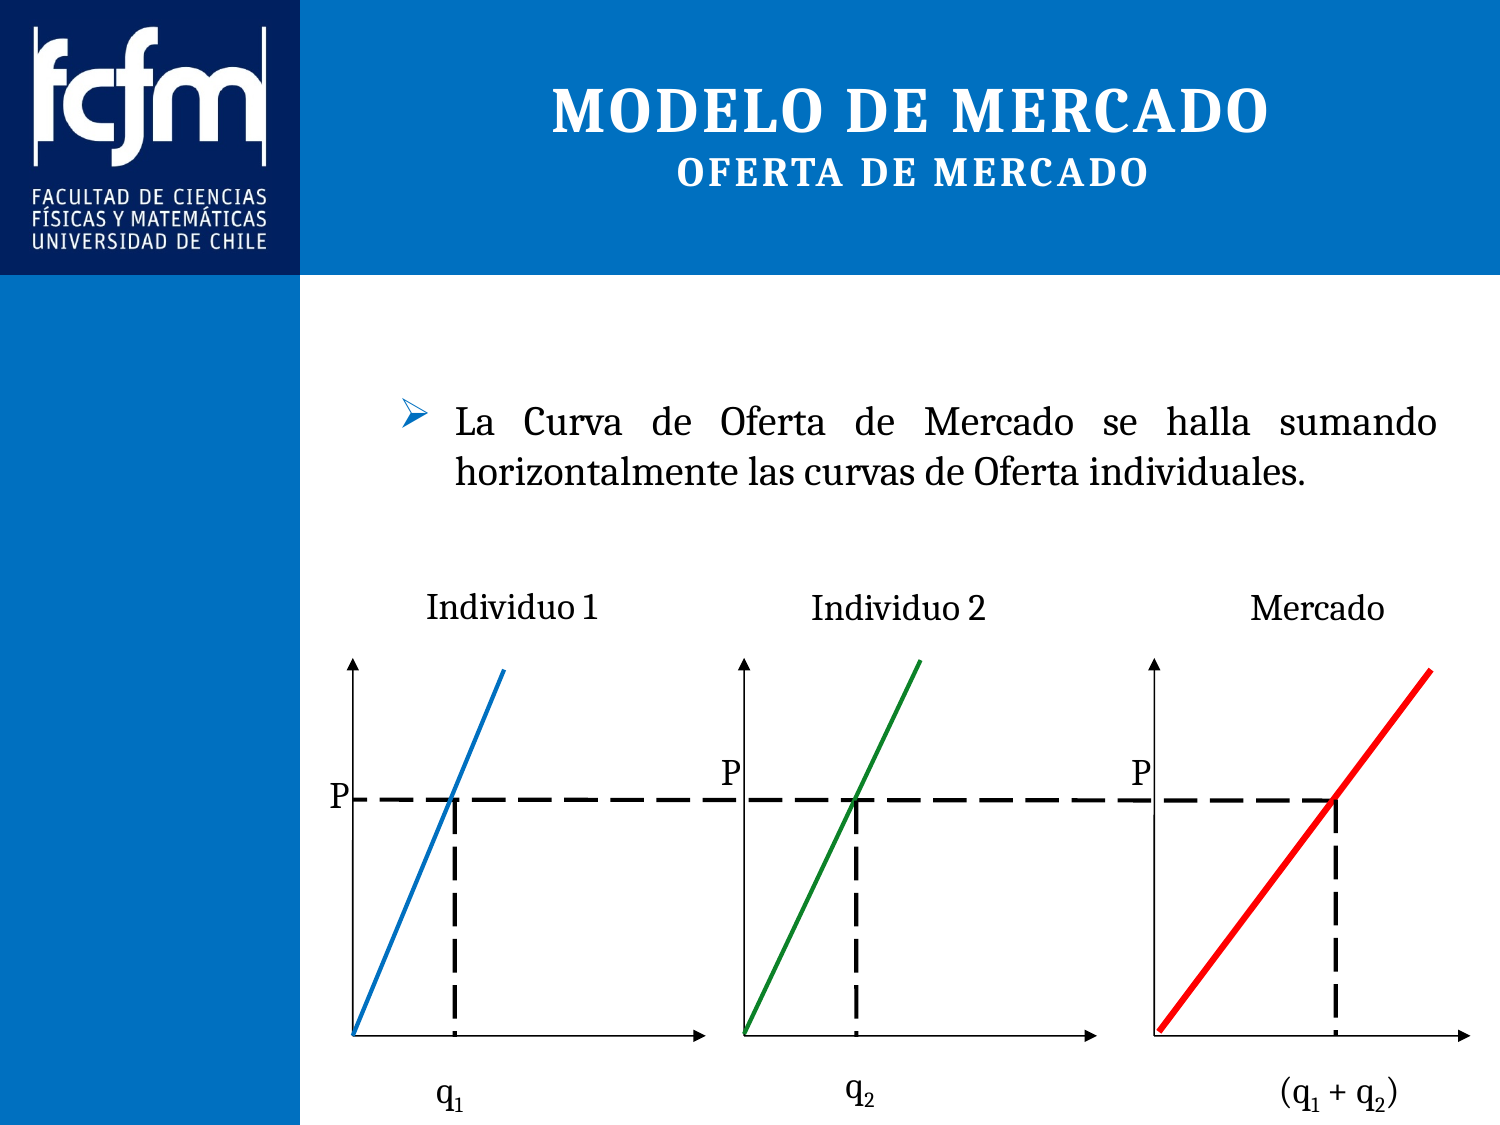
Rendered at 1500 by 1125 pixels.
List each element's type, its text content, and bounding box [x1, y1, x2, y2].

text_box [455, 1029, 706, 1043]
text_box P [706, 740, 745, 801]
text_box [857, 1029, 1098, 1043]
text_box [737, 657, 751, 740]
text_box Individuo 1 [411, 574, 648, 634]
text_box P [1116, 740, 1155, 801]
text_box Mercado [1235, 575, 1427, 636]
text_box [1148, 657, 1161, 740]
text_box q2 [830, 1053, 902, 1120]
text_box La Curva de Oferta de Mercado se halla sumando horizontalmente las curvas de Oferta individuales. [383, 386, 1453, 502]
text_box P [314, 764, 352, 824]
text_box Individuo 2 [796, 575, 1045, 636]
text_box q1 [421, 1058, 492, 1125]
title Modelo de mercado Oferta de mercado [399, 37, 1425, 225]
text_box [1154, 1029, 1471, 1043]
text_box [346, 657, 359, 799]
picture [29, 18, 272, 254]
text_box (q1 + q2) [1263, 1058, 1500, 1125]
